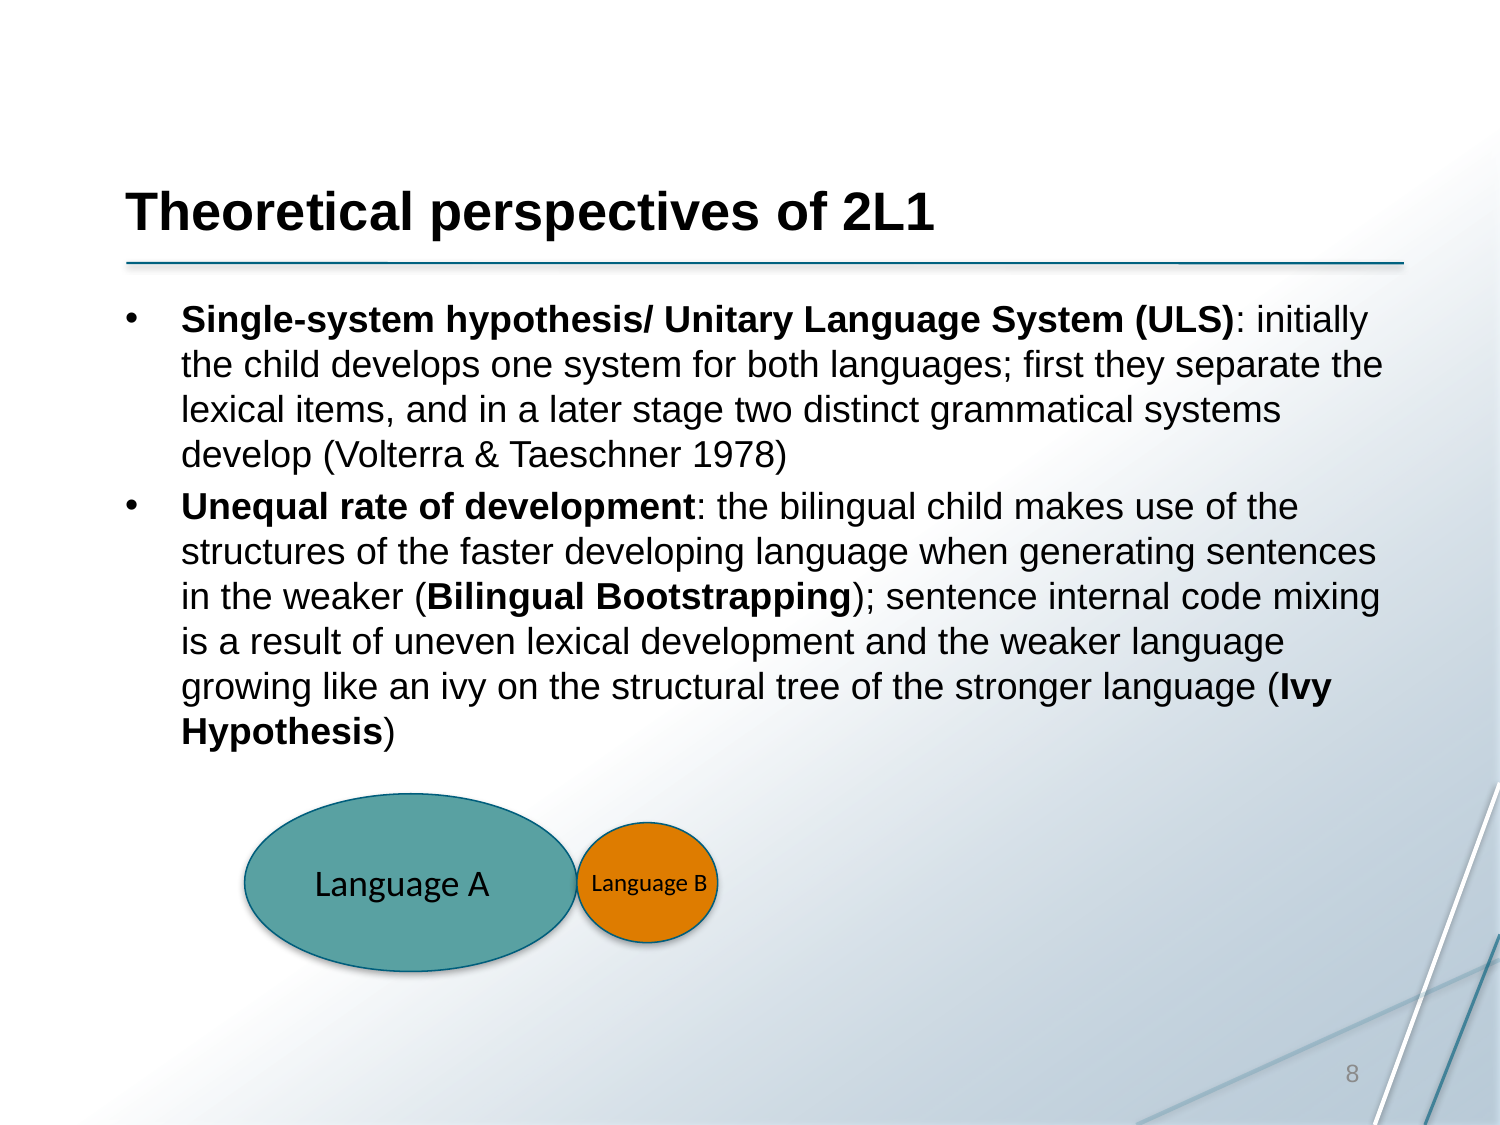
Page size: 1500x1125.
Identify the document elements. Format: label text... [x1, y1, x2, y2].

text_box [581, 821, 713, 859]
list Single-system hypothesis/ Unitary Language System (ULS): initially the child develops one system for both languages; first they separate the lexical items, and in a later stage two distinct grammatical systems develop (Volterra & Taeschner 1978) Unequal rate of development: the bilingual child makes use of the structures of the faster developing language when generating sentences in the weaker (Bilingual Bootstrapping); sentence internal code mixing is a result of uneven lexical development and the weaker language growing like an ivy on the structural tree of the stronger language (Ivy Hypothesis) [109, 287, 1404, 1005]
slide_number 8 [1074, 1042, 1375, 1103]
title Theoretical perspectives of 2L1 [109, 49, 1403, 249]
text_box Language A [300, 851, 517, 912]
text_box Language B [576, 859, 746, 904]
text_box [243, 792, 575, 973]
text_box [580, 904, 714, 944]
